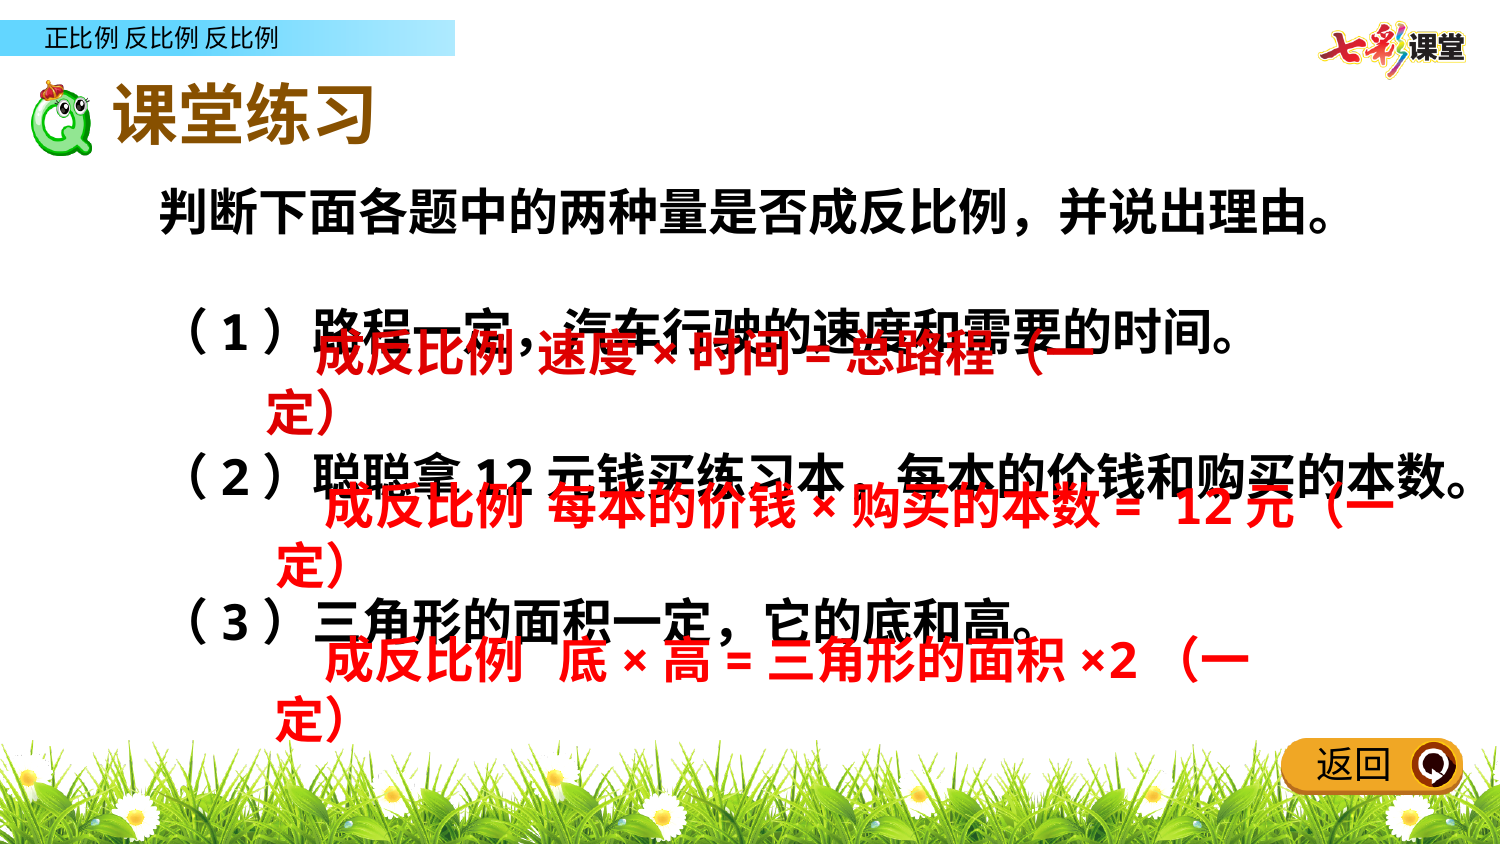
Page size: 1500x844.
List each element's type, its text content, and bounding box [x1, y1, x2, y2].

text_box 成反比例 每本的价钱×购买的本数= 12元（一定） [274, 504, 1446, 565]
picture [31, 80, 92, 156]
text_box 成反比例 底×高=三角形的面积×2（一定） [274, 658, 1301, 719]
picture [0, 740, 1500, 844]
text_box 课堂练习 [100, 67, 404, 159]
picture [1316, 20, 1468, 80]
text_box 判断下面各题中的两种量是否成反比例，并说出理由。 （1）路程一定，汽车行驶的速度和需要的时间。 （2）聪聪拿12元钱买练习本，每本的价钱和购买的本数。 （3）三角形的面积一定，它的底和高。 [143, 172, 1463, 658]
text_box 成反比例 速度×时间=总路程（一定） [265, 351, 1147, 412]
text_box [1281, 733, 1464, 795]
